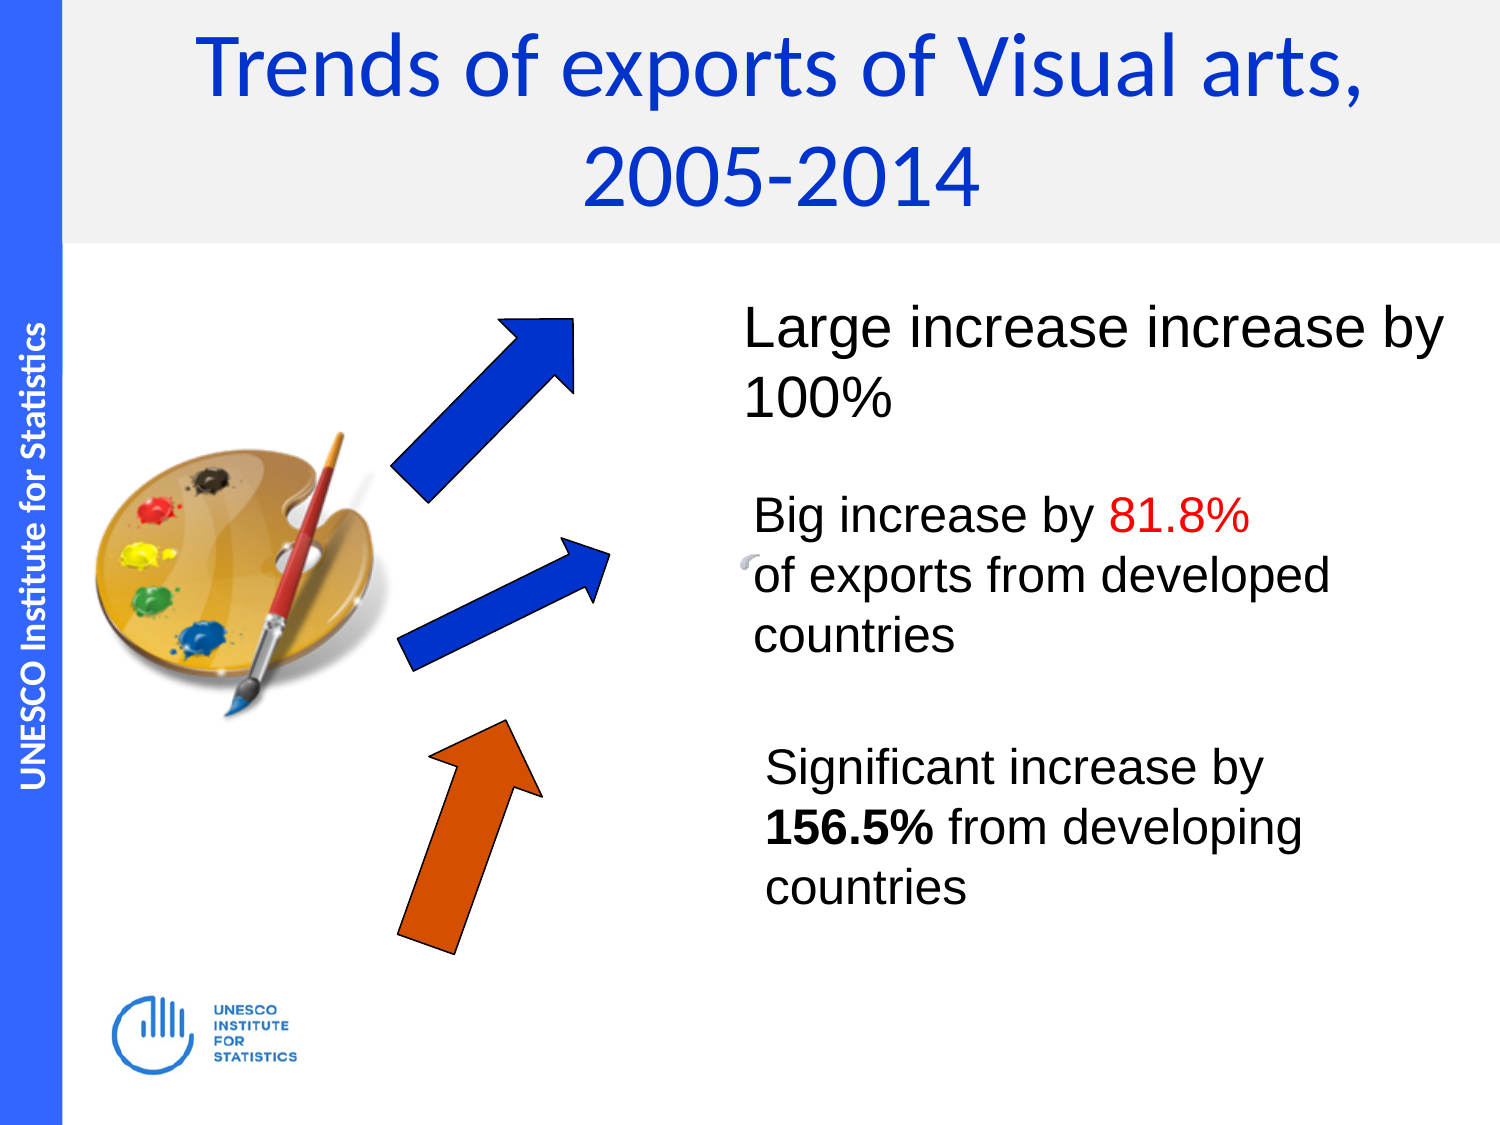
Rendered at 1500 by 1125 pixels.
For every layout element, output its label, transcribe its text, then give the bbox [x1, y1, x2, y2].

text_box [400, 318, 574, 504]
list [87, 417, 396, 728]
text_box [400, 537, 610, 672]
text_box [397, 720, 543, 955]
title Trends of exports of Visual arts, 2005-2014 [75, 45, 1488, 233]
text_box Large increase increase by 100% [729, 281, 1467, 437]
text_box Significant increase by 156.5% from developing countries [749, 726, 1332, 922]
text_box Big increase by 81.8% of exports from developed countries [738, 474, 1363, 688]
picture [70, 964, 338, 1106]
picture [740, 552, 760, 573]
